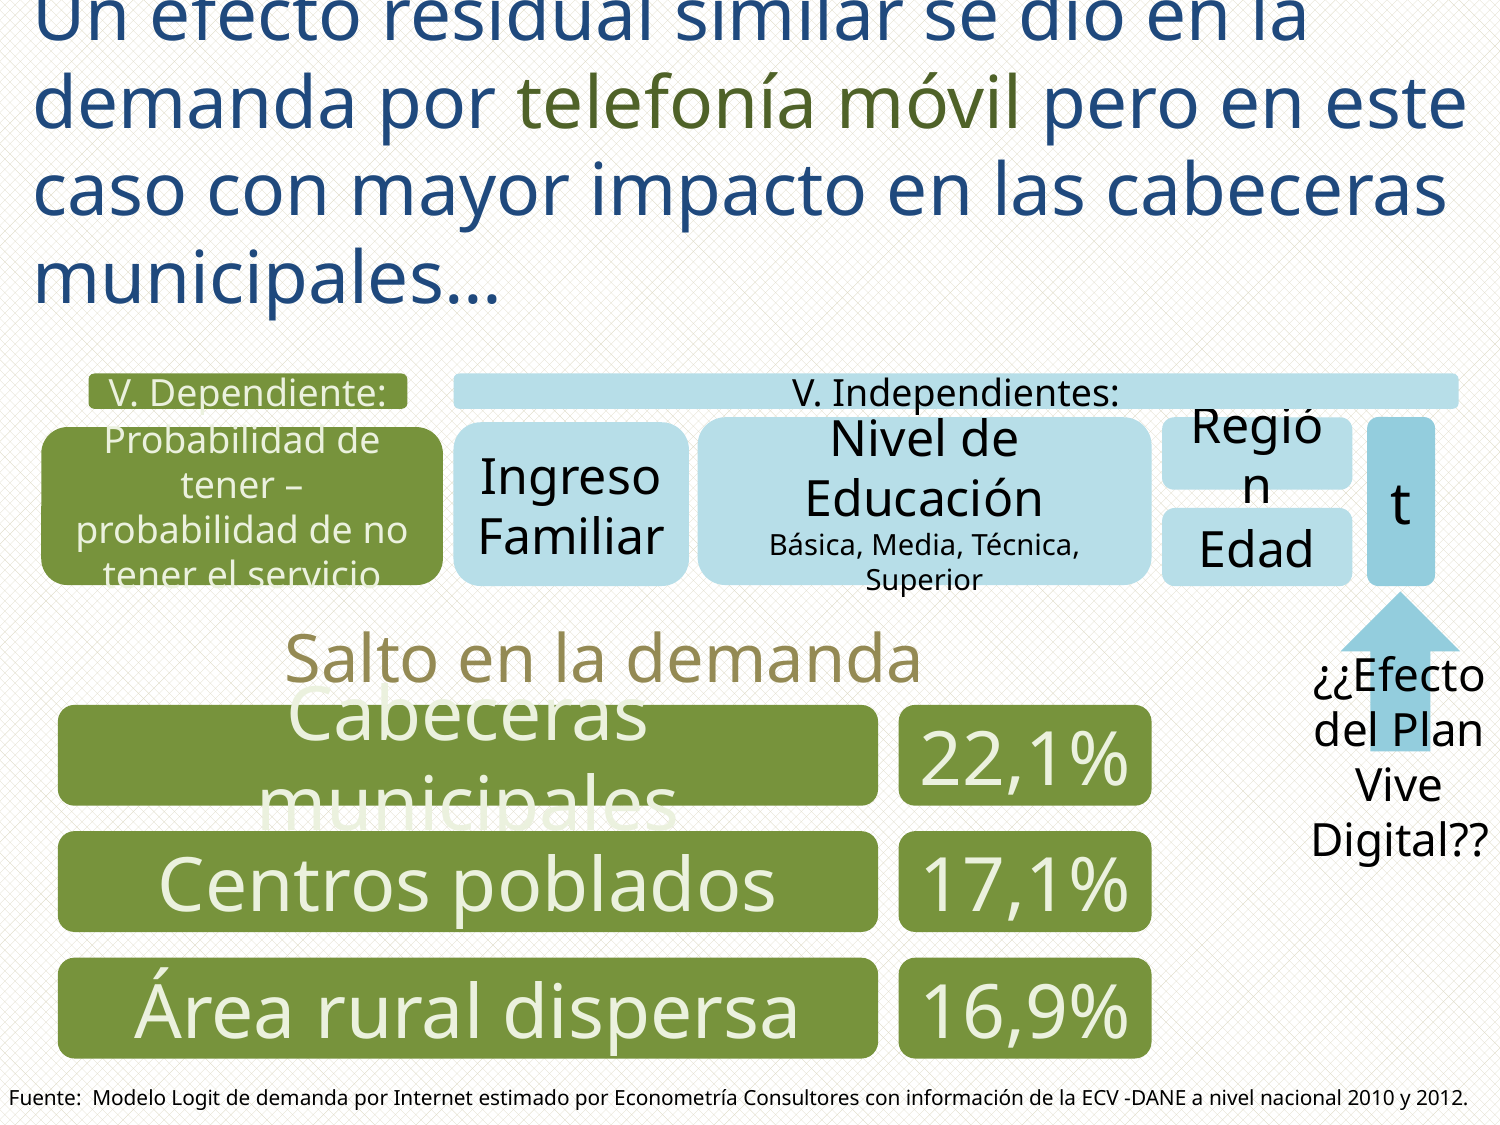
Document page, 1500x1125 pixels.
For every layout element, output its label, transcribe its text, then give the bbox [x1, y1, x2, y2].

text_box V. Independientes: [451, 371, 1461, 411]
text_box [1293, 591, 1500, 877]
text_box Salto en la demanda [57, 608, 1152, 704]
text_box V. Dependiente: [86, 371, 410, 411]
text_box Un efecto residual similar se dio en la demanda por telefonía móvil pero en este caso con mayor impacto en las cabeceras municipales… [17, 0, 1495, 326]
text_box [57, 704, 1152, 1059]
text_box Probabilidad de tener – probabilidad de no tener el servicio [39, 424, 446, 588]
text_box Fuente: Modelo Logit de demanda por Internet estimado por Econometría Consultores con información de la ECV -DANE a nivel nacional 2010 y 2012. [0, 1077, 1500, 1118]
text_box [453, 416, 1436, 587]
